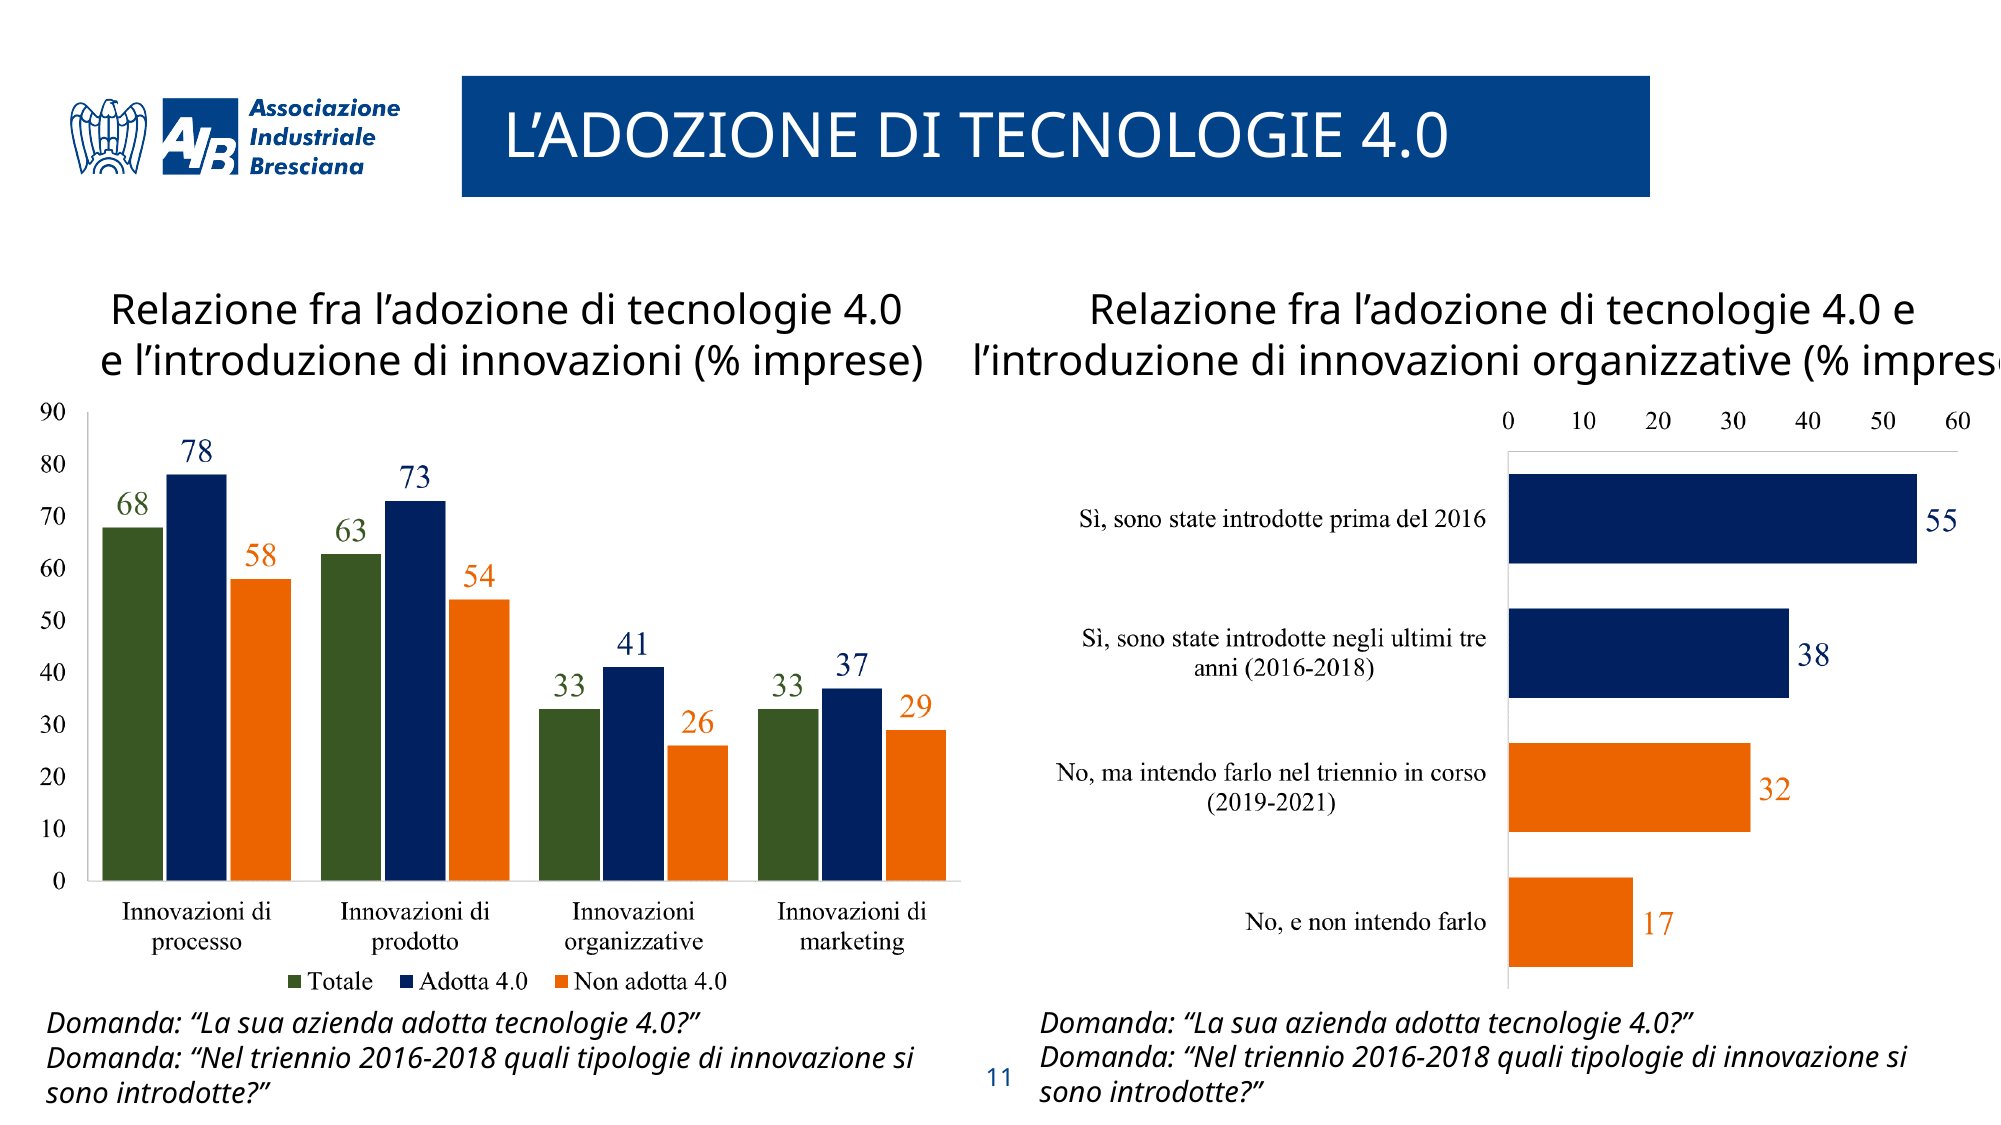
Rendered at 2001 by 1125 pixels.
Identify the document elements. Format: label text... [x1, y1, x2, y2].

text_box Domanda: “La sua azienda adotta tecnologie 4.0?” Domanda: “Nel triennio 2016-2018 quali tipologie di innovazione si sono introdotte?” [1024, 996, 1925, 1117]
text_box Relazione fra l’adozione di tecnologie 4.0 e l’introduzione di innovazioni (% imprese) [85, 275, 939, 391]
text_box Relazione fra l’adozione di tecnologie 4.0 e l’introduzione di innovazioni organizzative (% imprese) [957, 275, 2000, 391]
picture [1033, 393, 1978, 1008]
picture [70, 98, 400, 175]
picture [31, 391, 975, 1007]
text_box Domanda: “La sua azienda adotta tecnologie 4.0?” Domanda: “Nel triennio 2016-2018 quali tipologie di innovazione si sono introdotte?” [31, 1007, 973, 1117]
title L’ADOZIONE DI TECNOLOGIE 4.0 [472, 91, 1639, 184]
